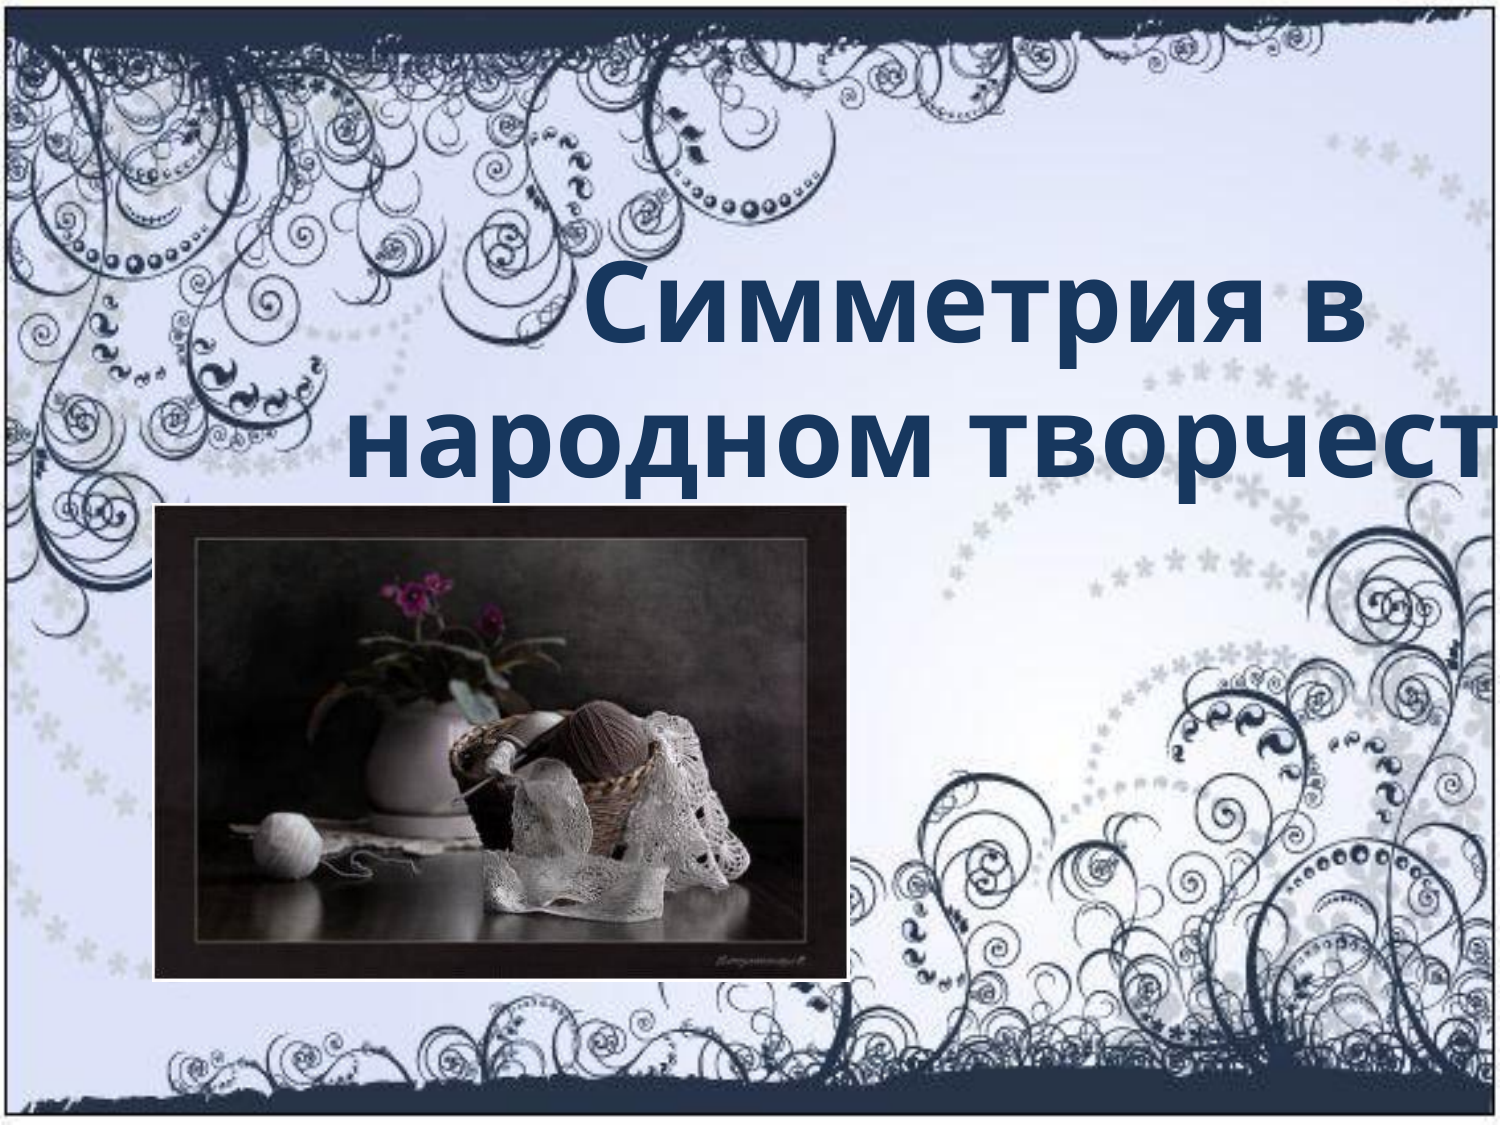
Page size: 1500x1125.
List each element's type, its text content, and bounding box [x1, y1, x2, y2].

picture [0, 0, 1500, 1125]
text_box Симметрия в народном творчестве [326, 222, 1500, 508]
